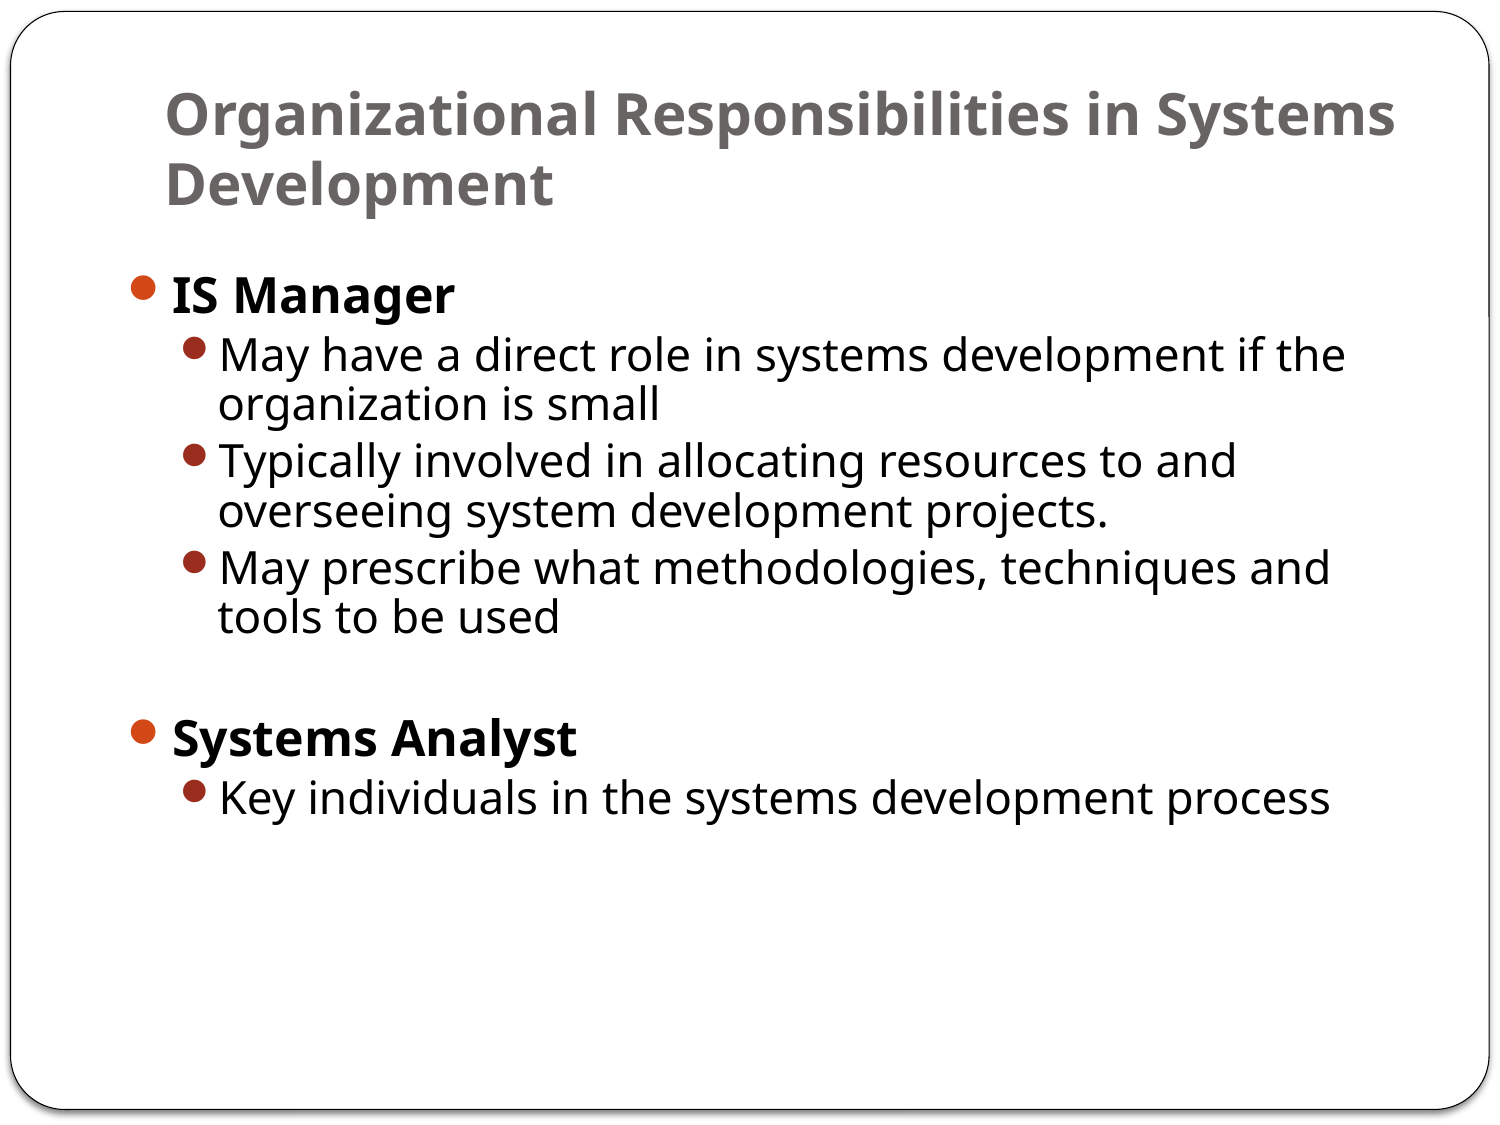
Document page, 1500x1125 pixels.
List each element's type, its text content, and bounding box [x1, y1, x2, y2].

title Organizational Responsibilities in Systems Development [150, 45, 1425, 233]
list IS Manager May have a direct role in systems development if the organization is small Typically involved in allocating resources to and overseeing system development projects. May prescribe what methodologies, techniques and tools to be used Systems Analyst Key individuals in the systems development process [112, 262, 1388, 938]
